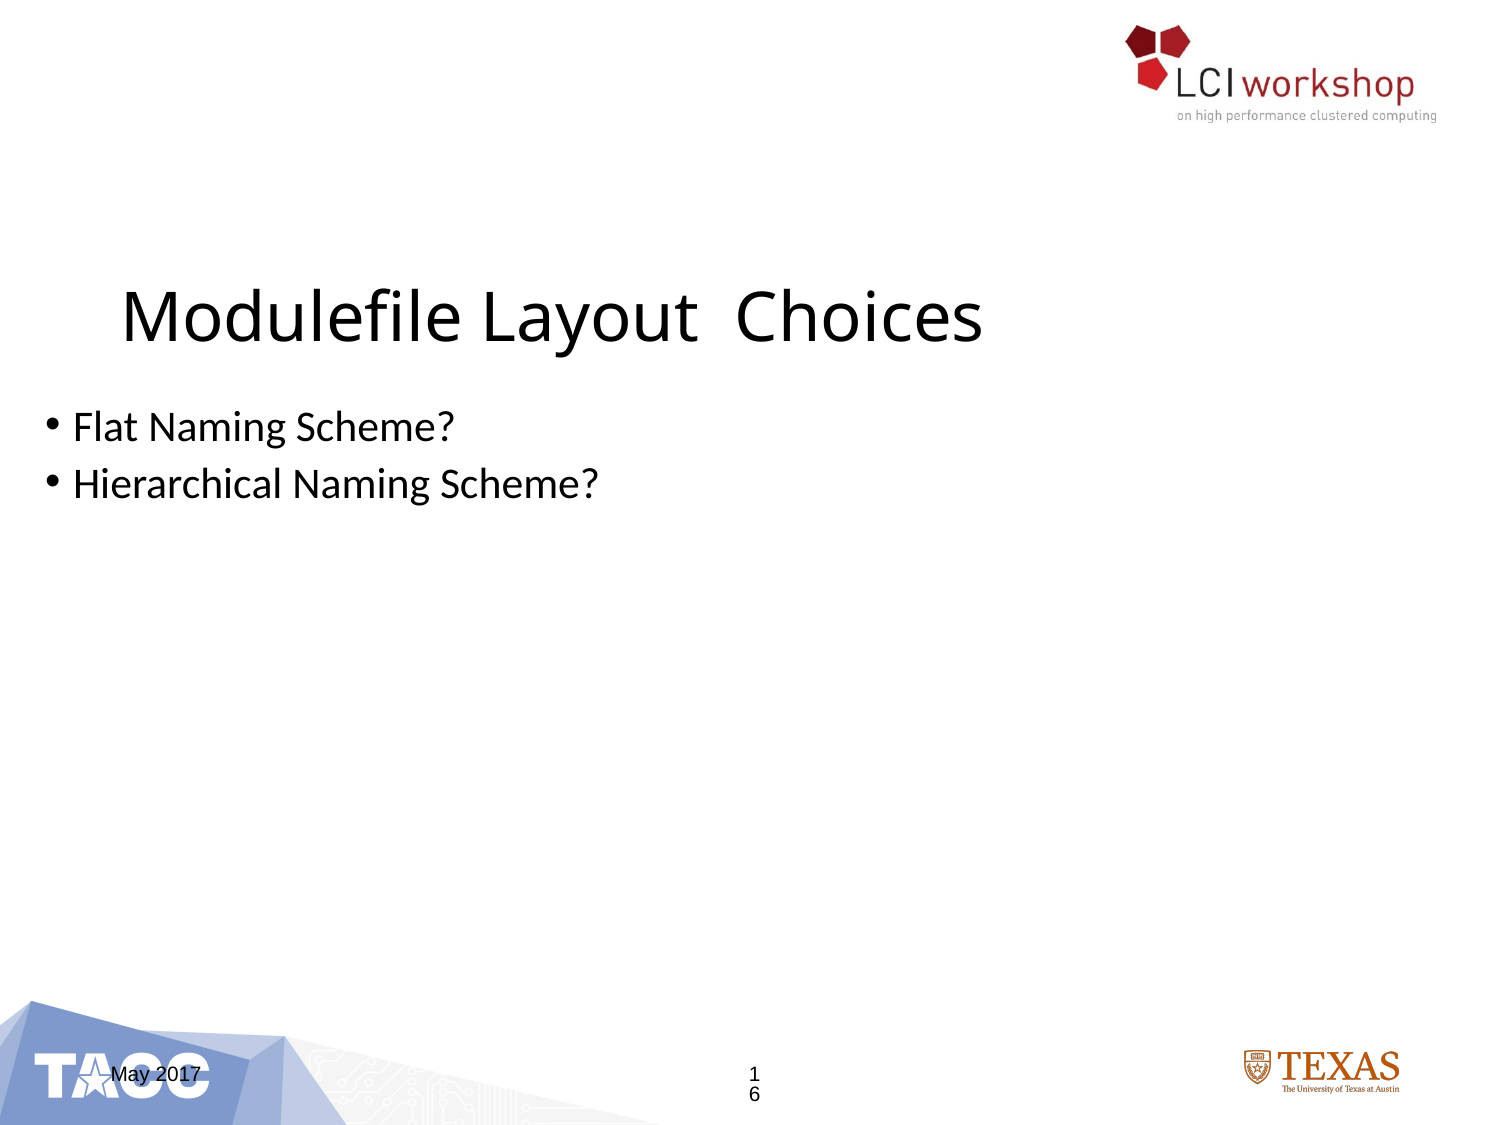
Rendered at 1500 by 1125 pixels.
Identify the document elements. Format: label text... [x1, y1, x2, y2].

picture [1210, 1017, 1433, 1125]
slide_number 16 [740, 1053, 771, 1092]
text_box May 2017 [103, 1052, 441, 1093]
picture [1125, 25, 1436, 123]
list Flat Naming Scheme? Hierarchical Naming Scheme? [36, 399, 1463, 754]
picture [0, 999, 659, 1125]
title Modulefile Layout Choices [111, 236, 1426, 399]
